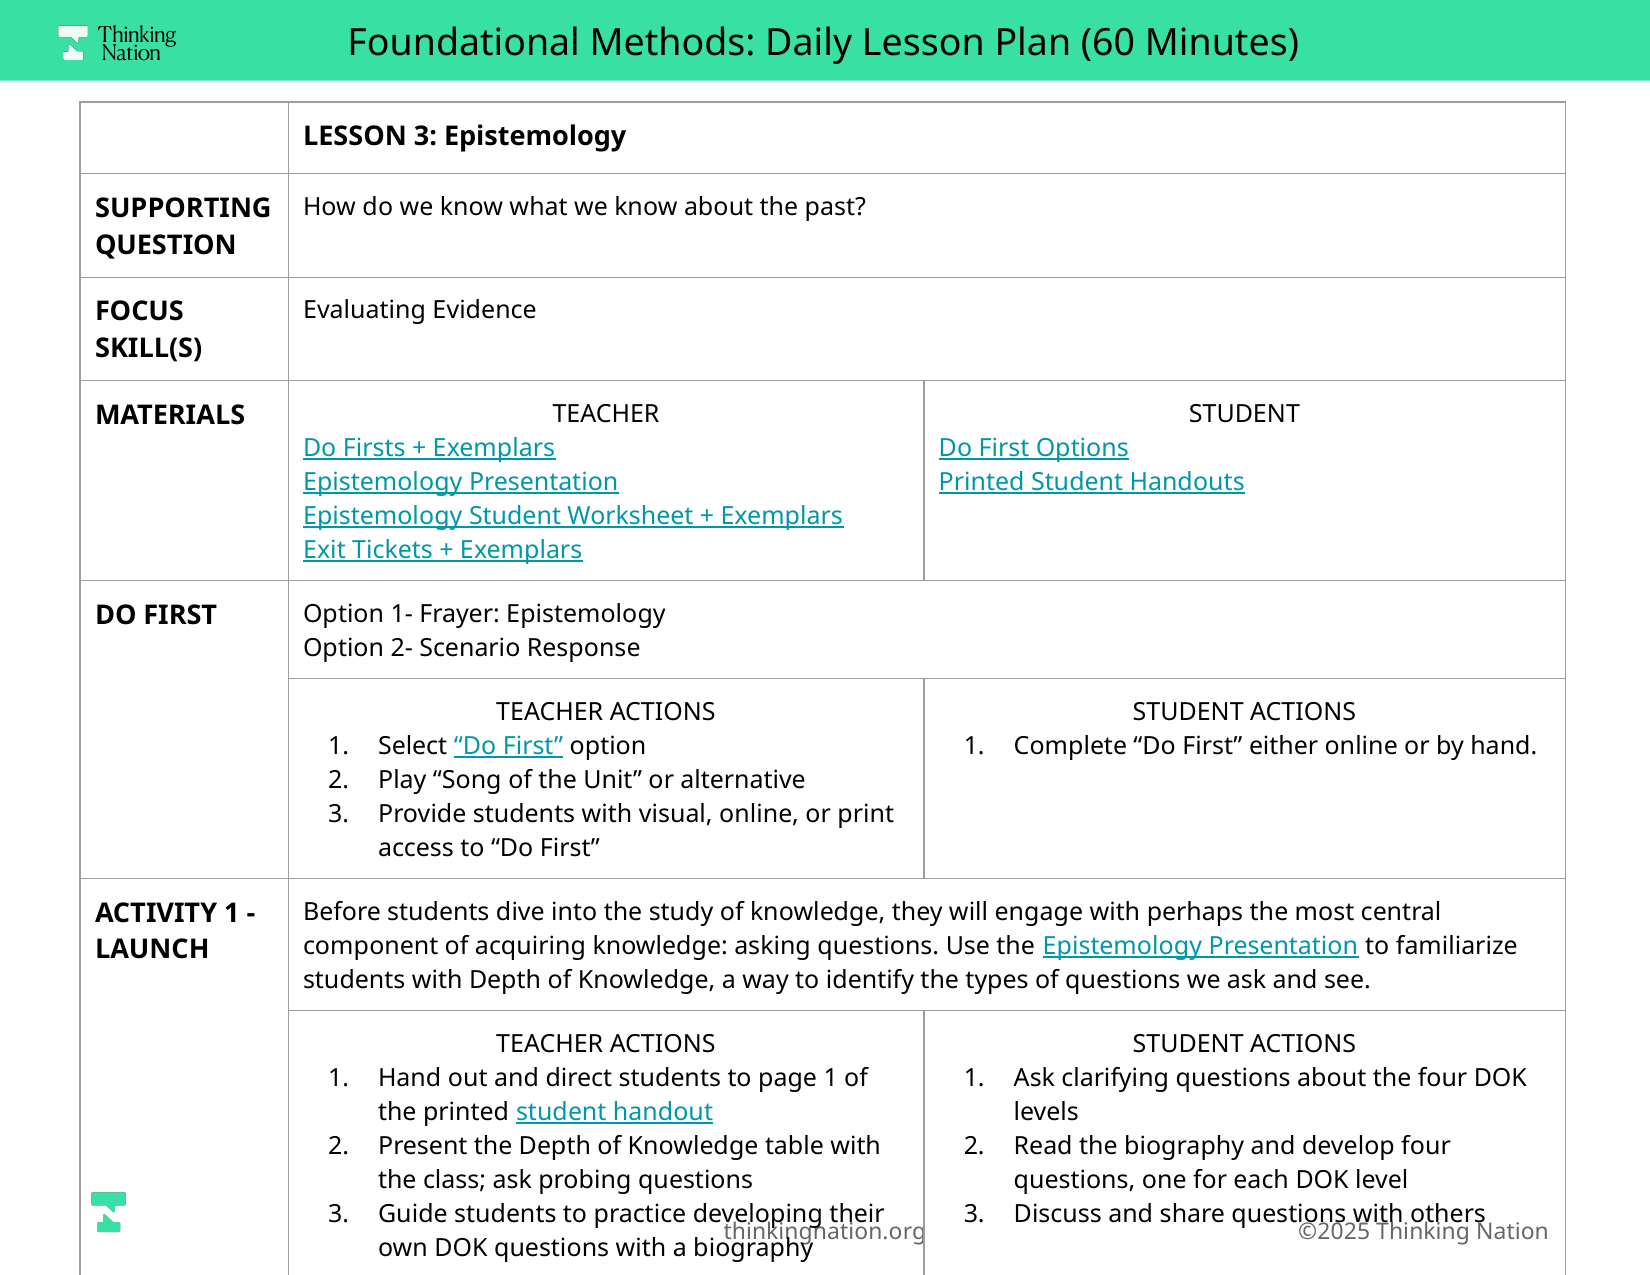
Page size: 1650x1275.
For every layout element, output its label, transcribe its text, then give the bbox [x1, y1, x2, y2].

table_cell Option 1- Frayer: Epistemology Option 2- Scenario Response [289, 581, 1565, 678]
table_header [81, 103, 288, 173]
table_cell STUDENT ACTIONS Complete “Do First” either online or by hand. [925, 679, 1565, 878]
table_cell ACTIVITY 1 - LAUNCH [81, 879, 288, 1275]
table_cell STUDENT Do First Options Printed Student Handouts [925, 381, 1565, 580]
table_cell DO FIRST [81, 581, 288, 878]
table_cell TEACHER ACTIONS Select “Do First” option Play “Song of the Unit” or alternative Provide students with visual, online, or print access to “Do First” [289, 679, 923, 878]
picture [80, 1184, 136, 1240]
table_cell MATERIALS [81, 381, 288, 580]
table_cell SUPPORTING QUESTION [81, 174, 288, 277]
table_cell FOCUS SKILL(S) [81, 278, 288, 380]
table_cell TEACHER ACTIONS Hand out and direct students to page 1 of the printed student handout Present the Depth of Knowledge table with the class; ask probing questions Guide students to practice developing their own DOK questions with a biography [289, 1011, 923, 1275]
table_cell Before students dive into the study of knowledge, they will engage with perhaps the most central component of acquiring knowledge: asking questions. Use the Epistemology Presentation to familiarize students with Depth of Knowledge, a way to identify the types of questions we ask and see. [289, 879, 1565, 1010]
table_cell Evaluating Evidence [289, 278, 1565, 380]
table_cell STUDENT ACTIONS Ask clarifying questions about the four DOK levels Read the biography and develop four questions, one for each DOK level Discuss and share questions with others [925, 1011, 1565, 1275]
table_header LESSON 3: Epistemology [289, 103, 1565, 173]
picture [45, 14, 180, 71]
table_cell TEACHER Do Firsts + Exemplars Epistemology Presentation Epistemology Student Worksheet + Exemplars Exit Tickets + Exemplars [289, 381, 923, 580]
table_cell How do we know what we know about the past? [289, 174, 1565, 277]
text_box Foundational Methods: Daily Lesson Plan (60 Minutes) [0, 0, 1650, 81]
